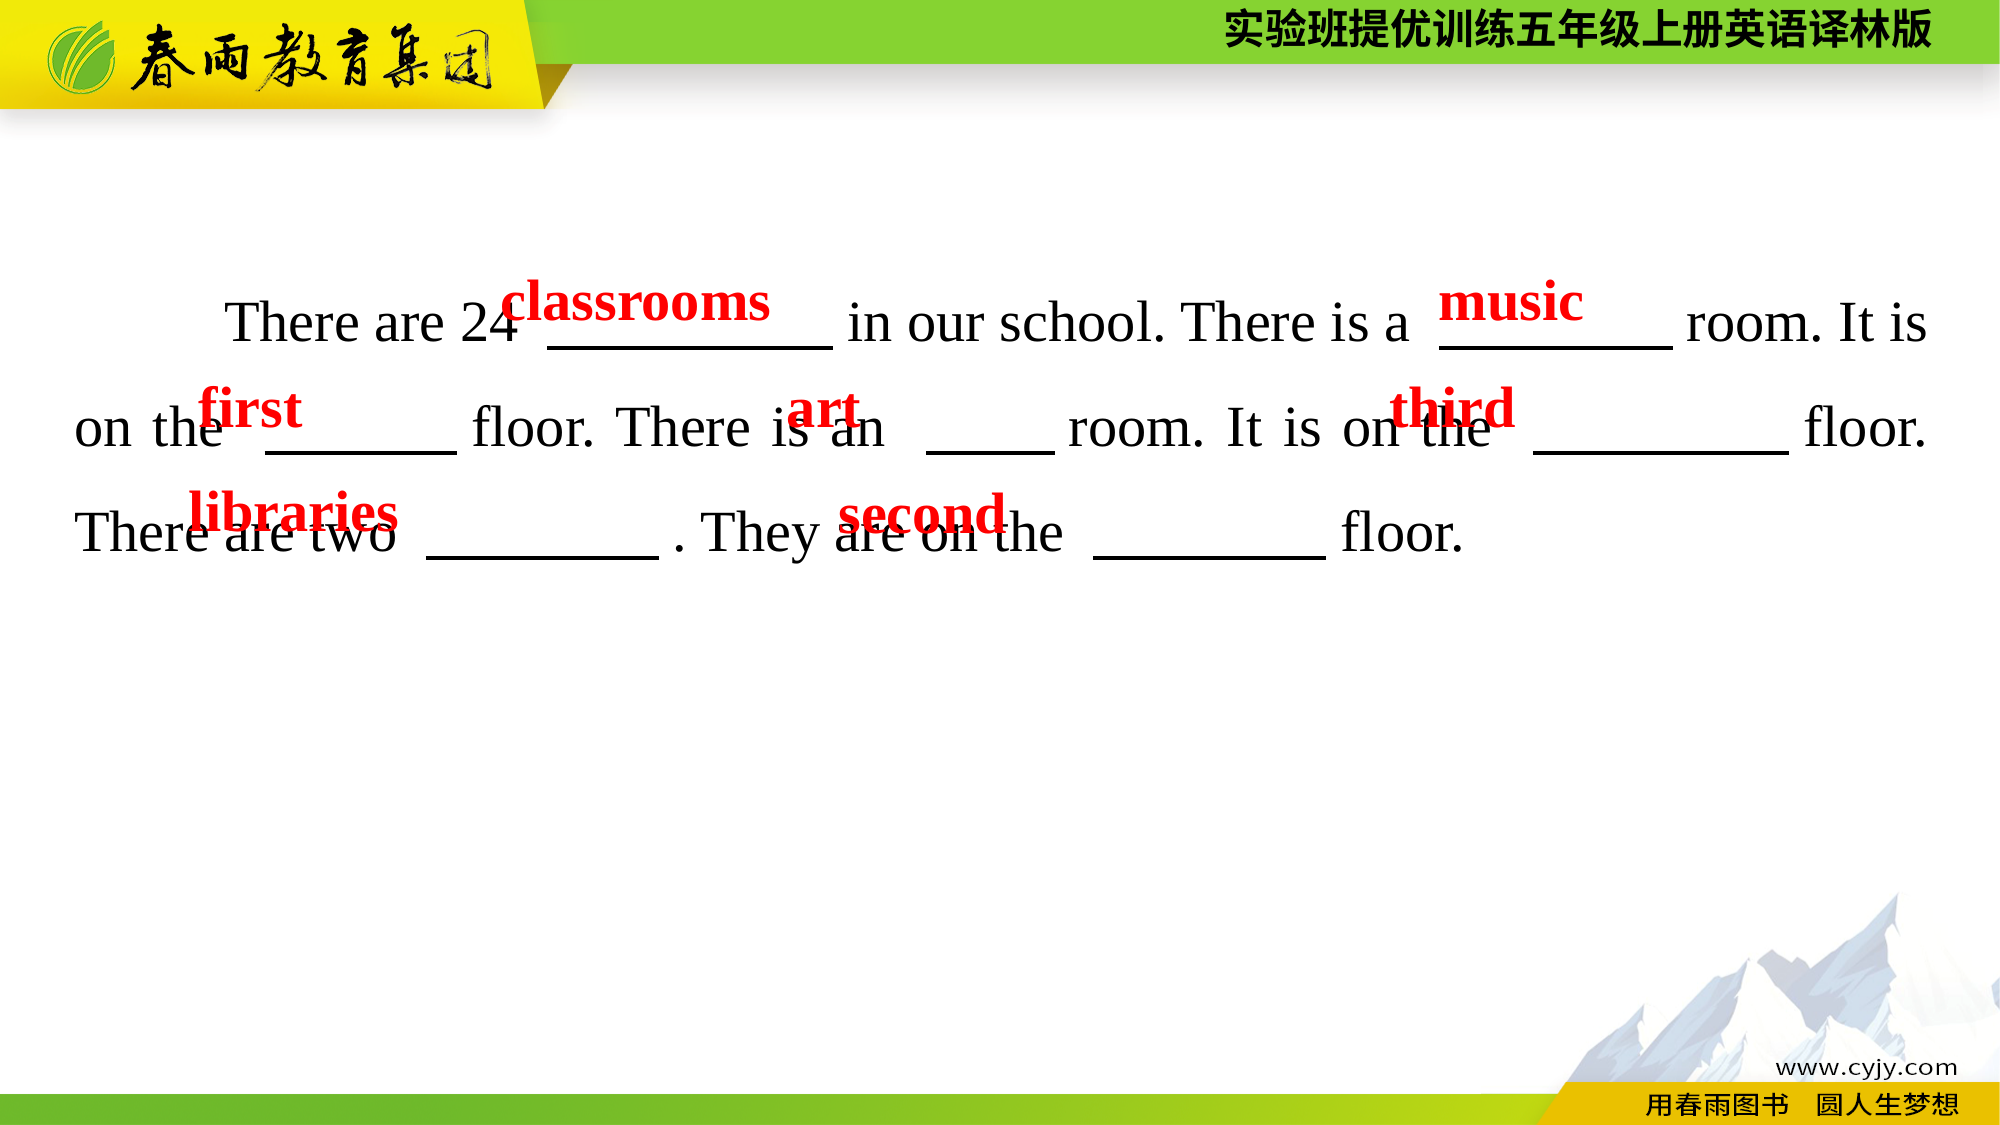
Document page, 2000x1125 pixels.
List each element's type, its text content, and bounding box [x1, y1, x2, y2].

picture [0, 0, 2000, 1125]
text_box third [1374, 361, 1531, 447]
text_box classrooms [485, 254, 787, 340]
text_box music [1424, 254, 1600, 340]
text_box second [823, 468, 1022, 553]
list There are 24 in our school. There is a room. It is on the floor. There is an room. It is on the floor. There are two . They are on the floor. [59, 241, 1944, 575]
text_box first [184, 361, 318, 447]
text_box libraries [174, 466, 415, 551]
text_box art [771, 361, 877, 447]
